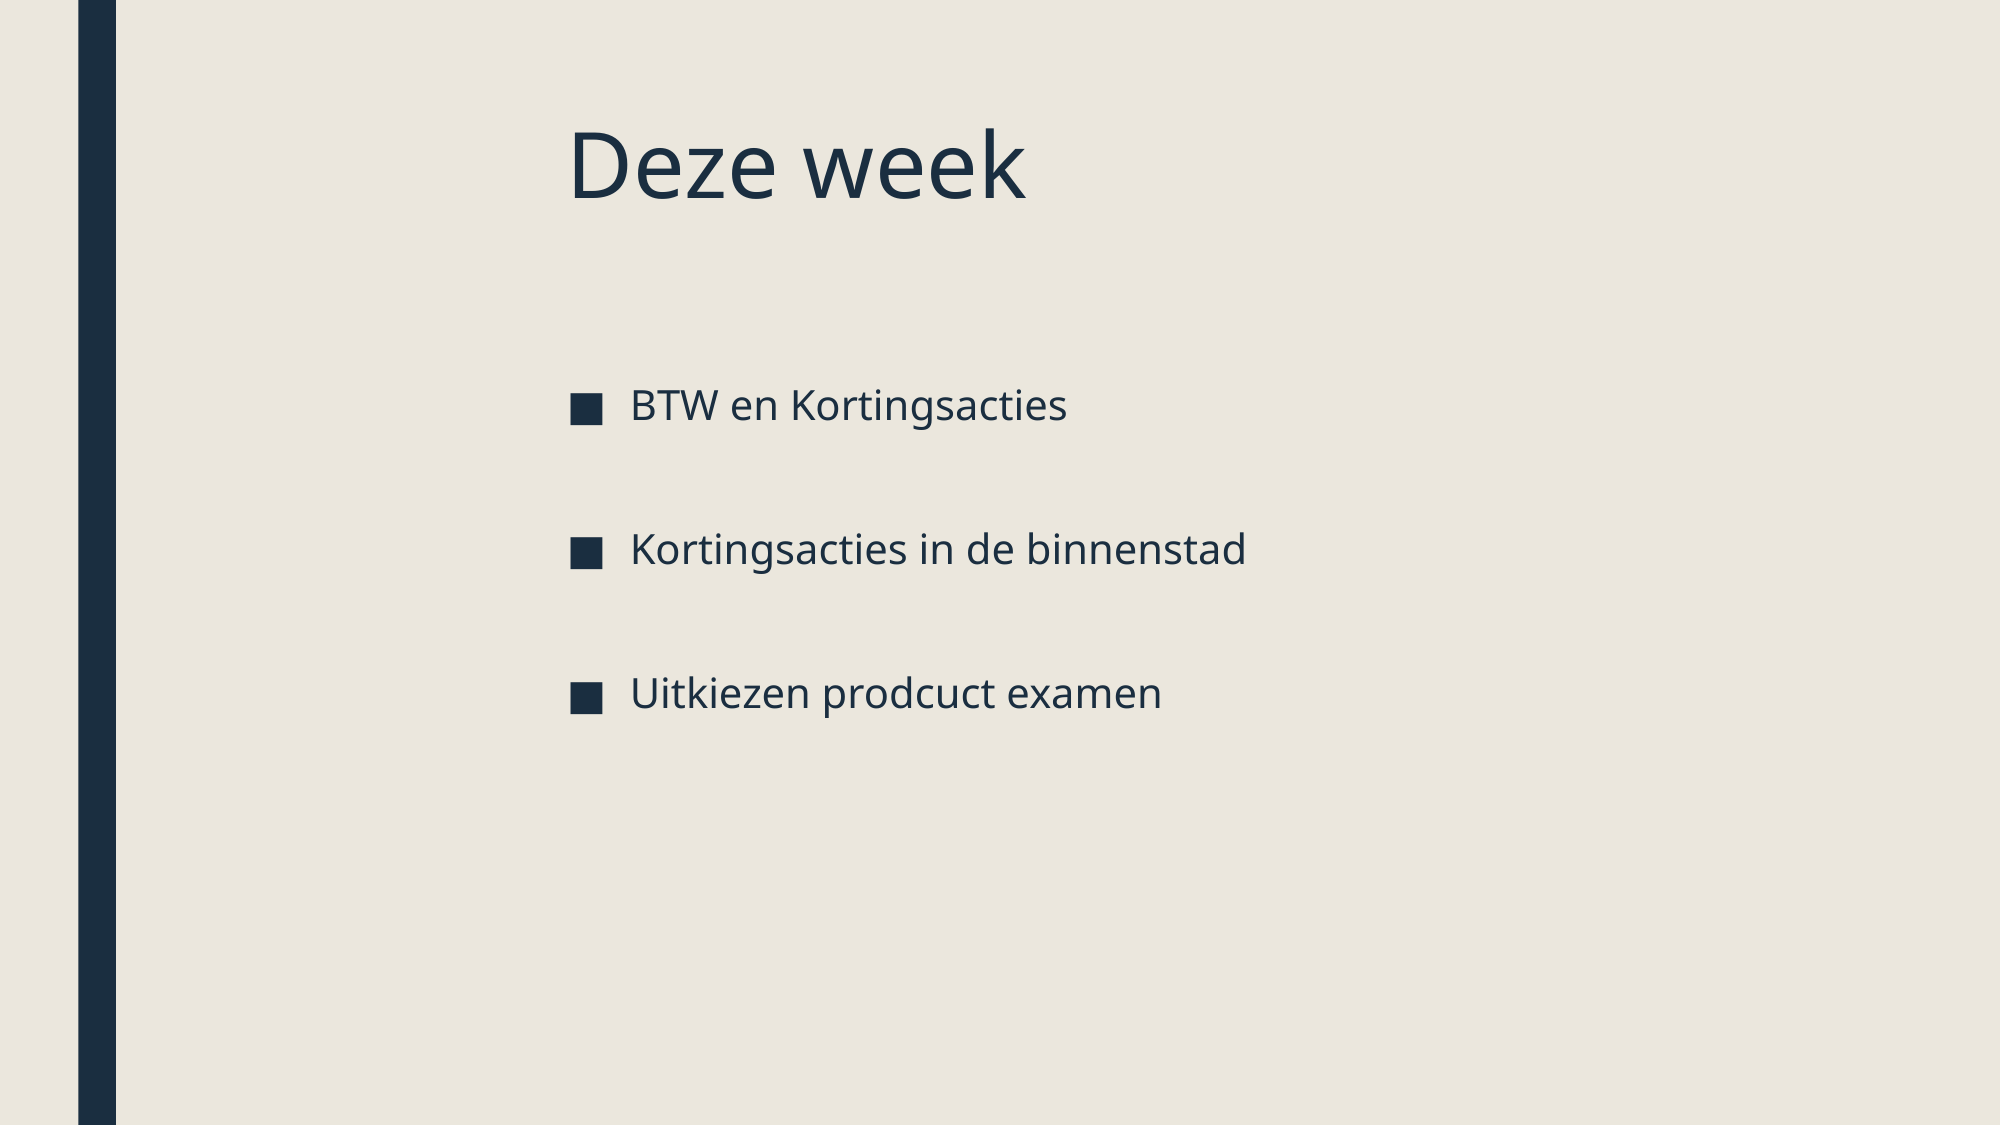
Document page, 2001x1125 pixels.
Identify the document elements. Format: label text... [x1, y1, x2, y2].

title Deze week [551, 112, 1816, 357]
list BTW en Kortingsacties Kortingsacties in de binnenstad Uitkiezen prodcuct examen [551, 375, 1816, 963]
